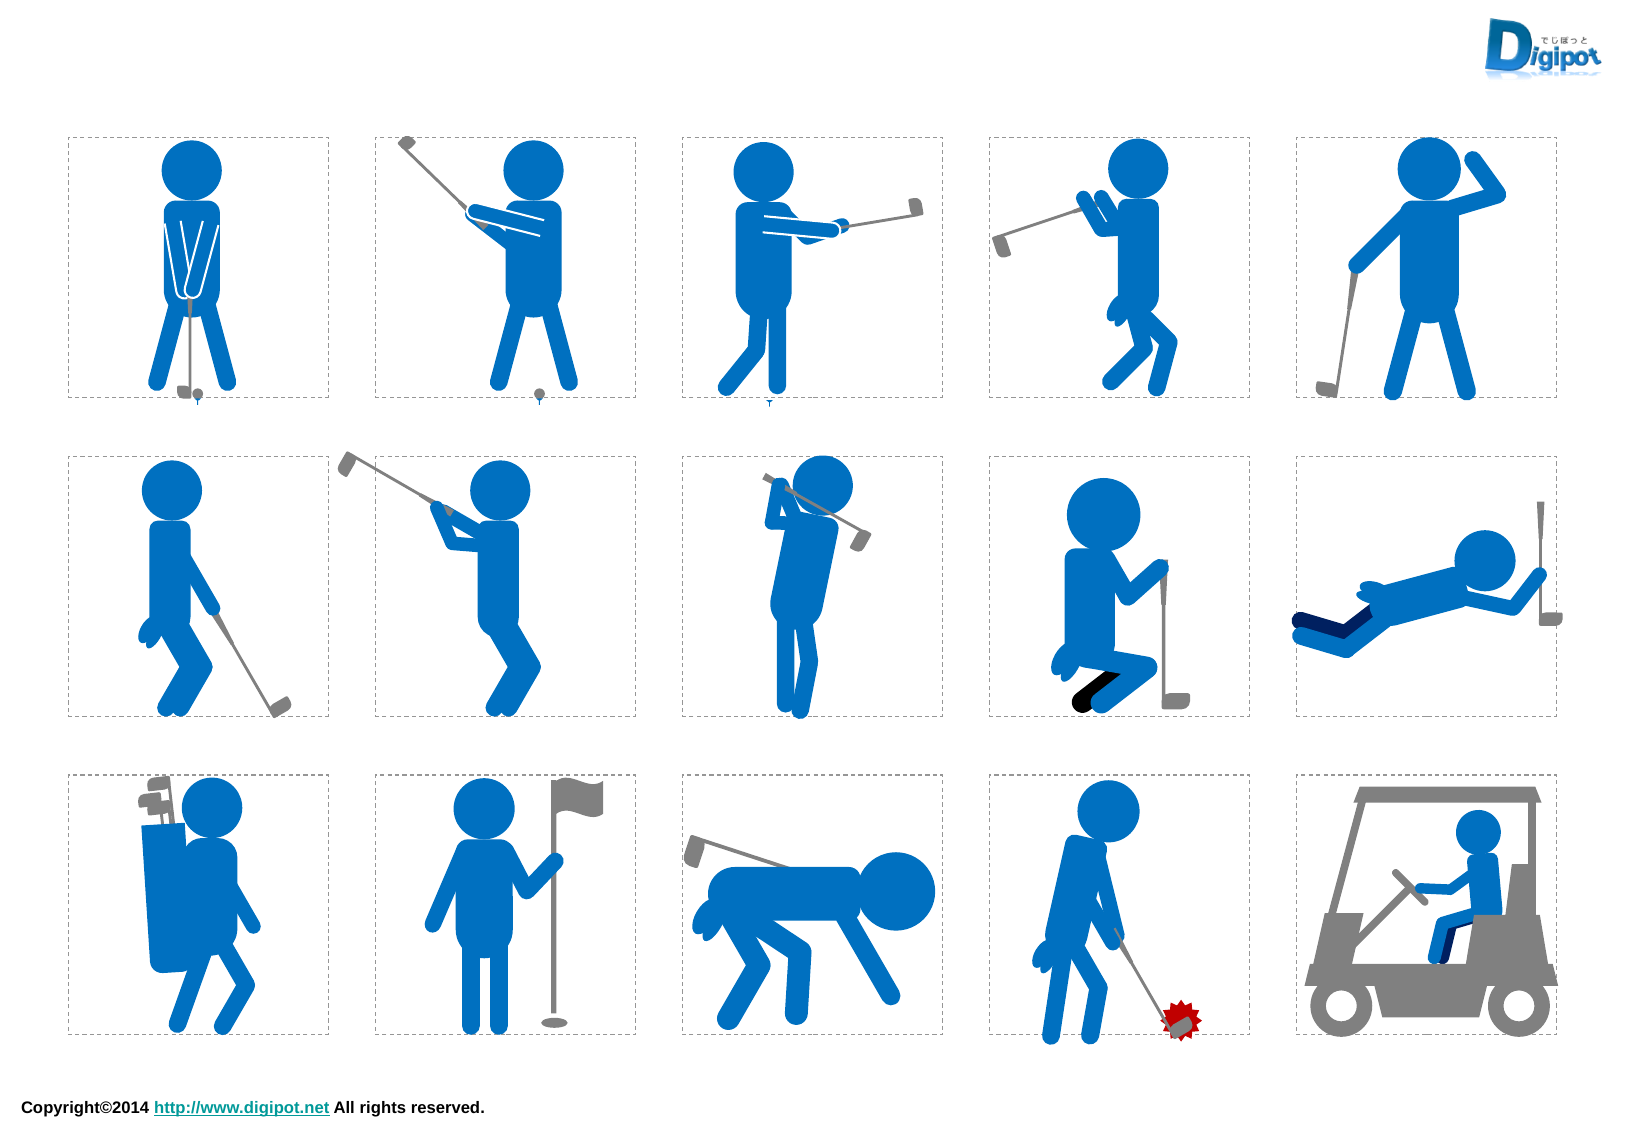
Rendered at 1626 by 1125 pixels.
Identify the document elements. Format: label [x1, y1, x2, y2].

text_box [143, 776, 244, 1039]
text_box [682, 851, 936, 1035]
text_box [745, 453, 869, 719]
text_box [733, 141, 924, 407]
text_box [1053, 477, 1191, 710]
text_box [1324, 137, 1500, 403]
text_box [438, 777, 604, 1035]
text_box [140, 460, 266, 722]
text_box [1034, 779, 1203, 1046]
text_box [1290, 501, 1563, 652]
text_box [991, 138, 1169, 399]
text_box [1304, 786, 1559, 1038]
picture [1485, 18, 1602, 82]
text_box [333, 460, 531, 720]
text_box [160, 140, 224, 406]
text_box [383, 140, 566, 406]
